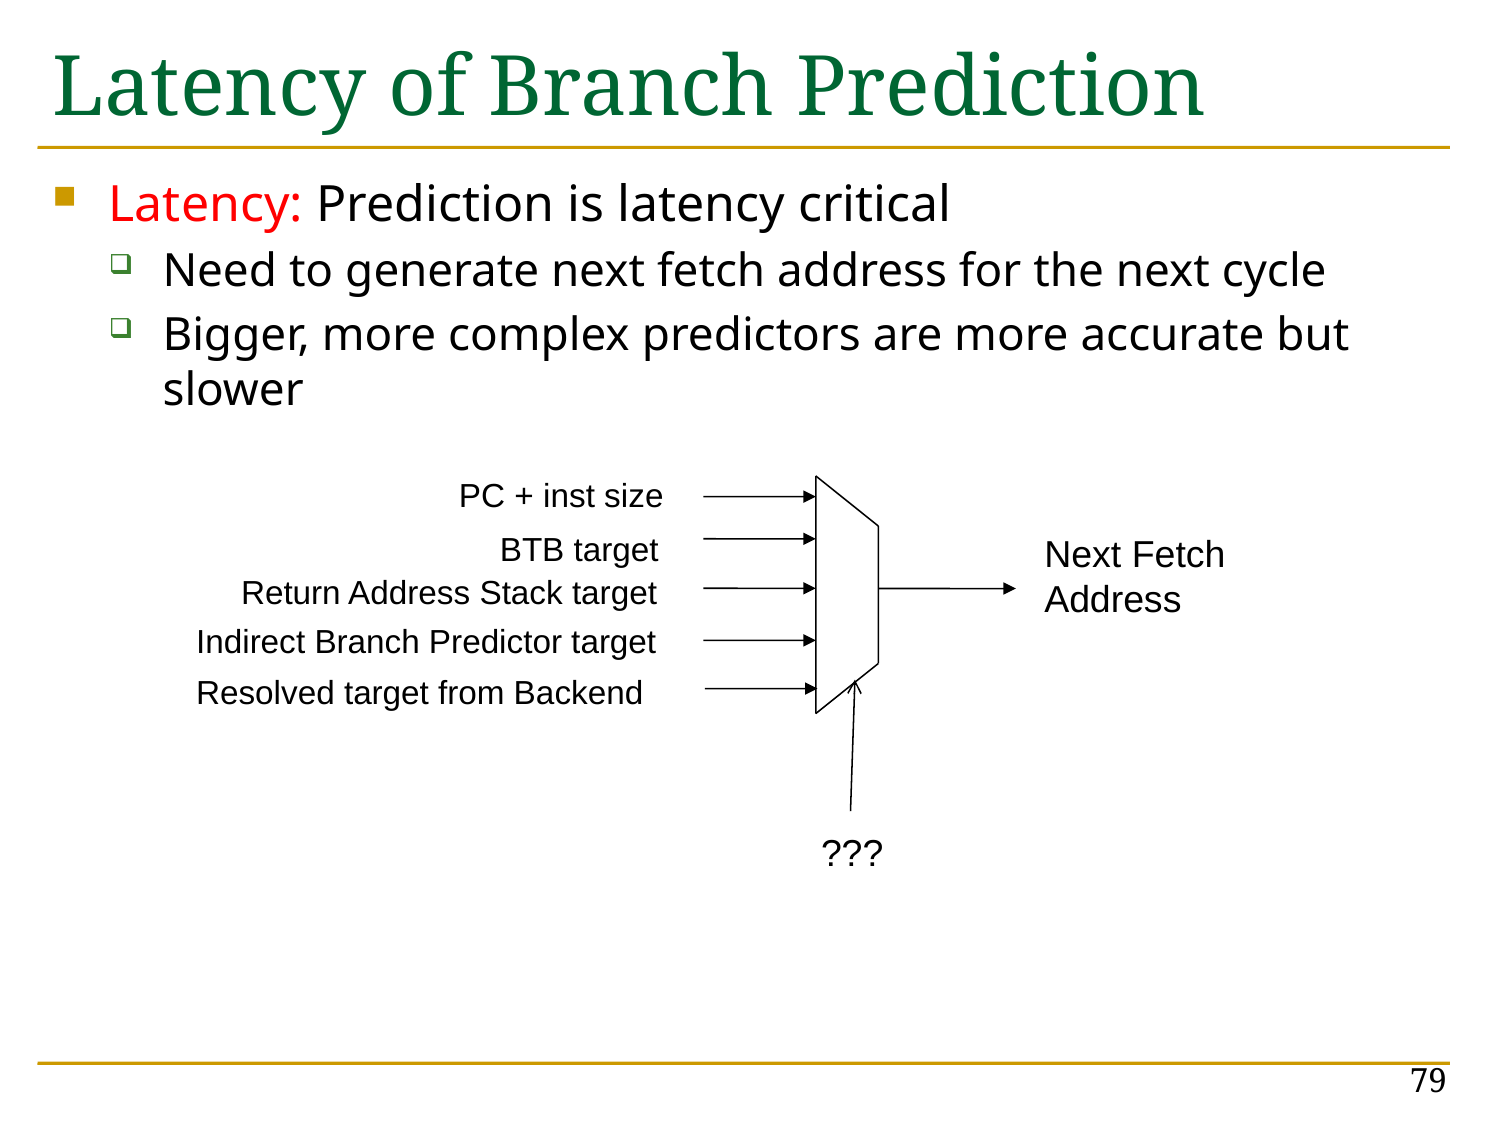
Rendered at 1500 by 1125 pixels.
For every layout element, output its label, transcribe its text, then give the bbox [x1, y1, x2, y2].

list Latency: Prediction is latency critical Need to generate next fetch address for the next cycle Bigger, more complex predictors are more accurate but slower [37, 163, 1450, 1016]
text_box ??? [806, 821, 899, 882]
text_box [703, 582, 816, 595]
text_box [878, 582, 1016, 595]
slide_number 79 [1111, 1036, 1462, 1112]
text_box PC + inst size [444, 466, 679, 521]
text_box Indirect Branch Predictor target [181, 612, 672, 668]
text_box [786, 742, 919, 748]
text_box [703, 490, 816, 503]
text_box Next Fetch Address [1029, 523, 1241, 628]
text_box BTB target [484, 520, 674, 575]
text_box Resolved target from Backend [181, 663, 659, 719]
text_box [704, 682, 818, 695]
text_box Return Address Stack target [226, 563, 673, 619]
text_box [703, 532, 816, 546]
title Latency of Branch Prediction [37, 24, 1450, 163]
text_box [703, 634, 816, 647]
